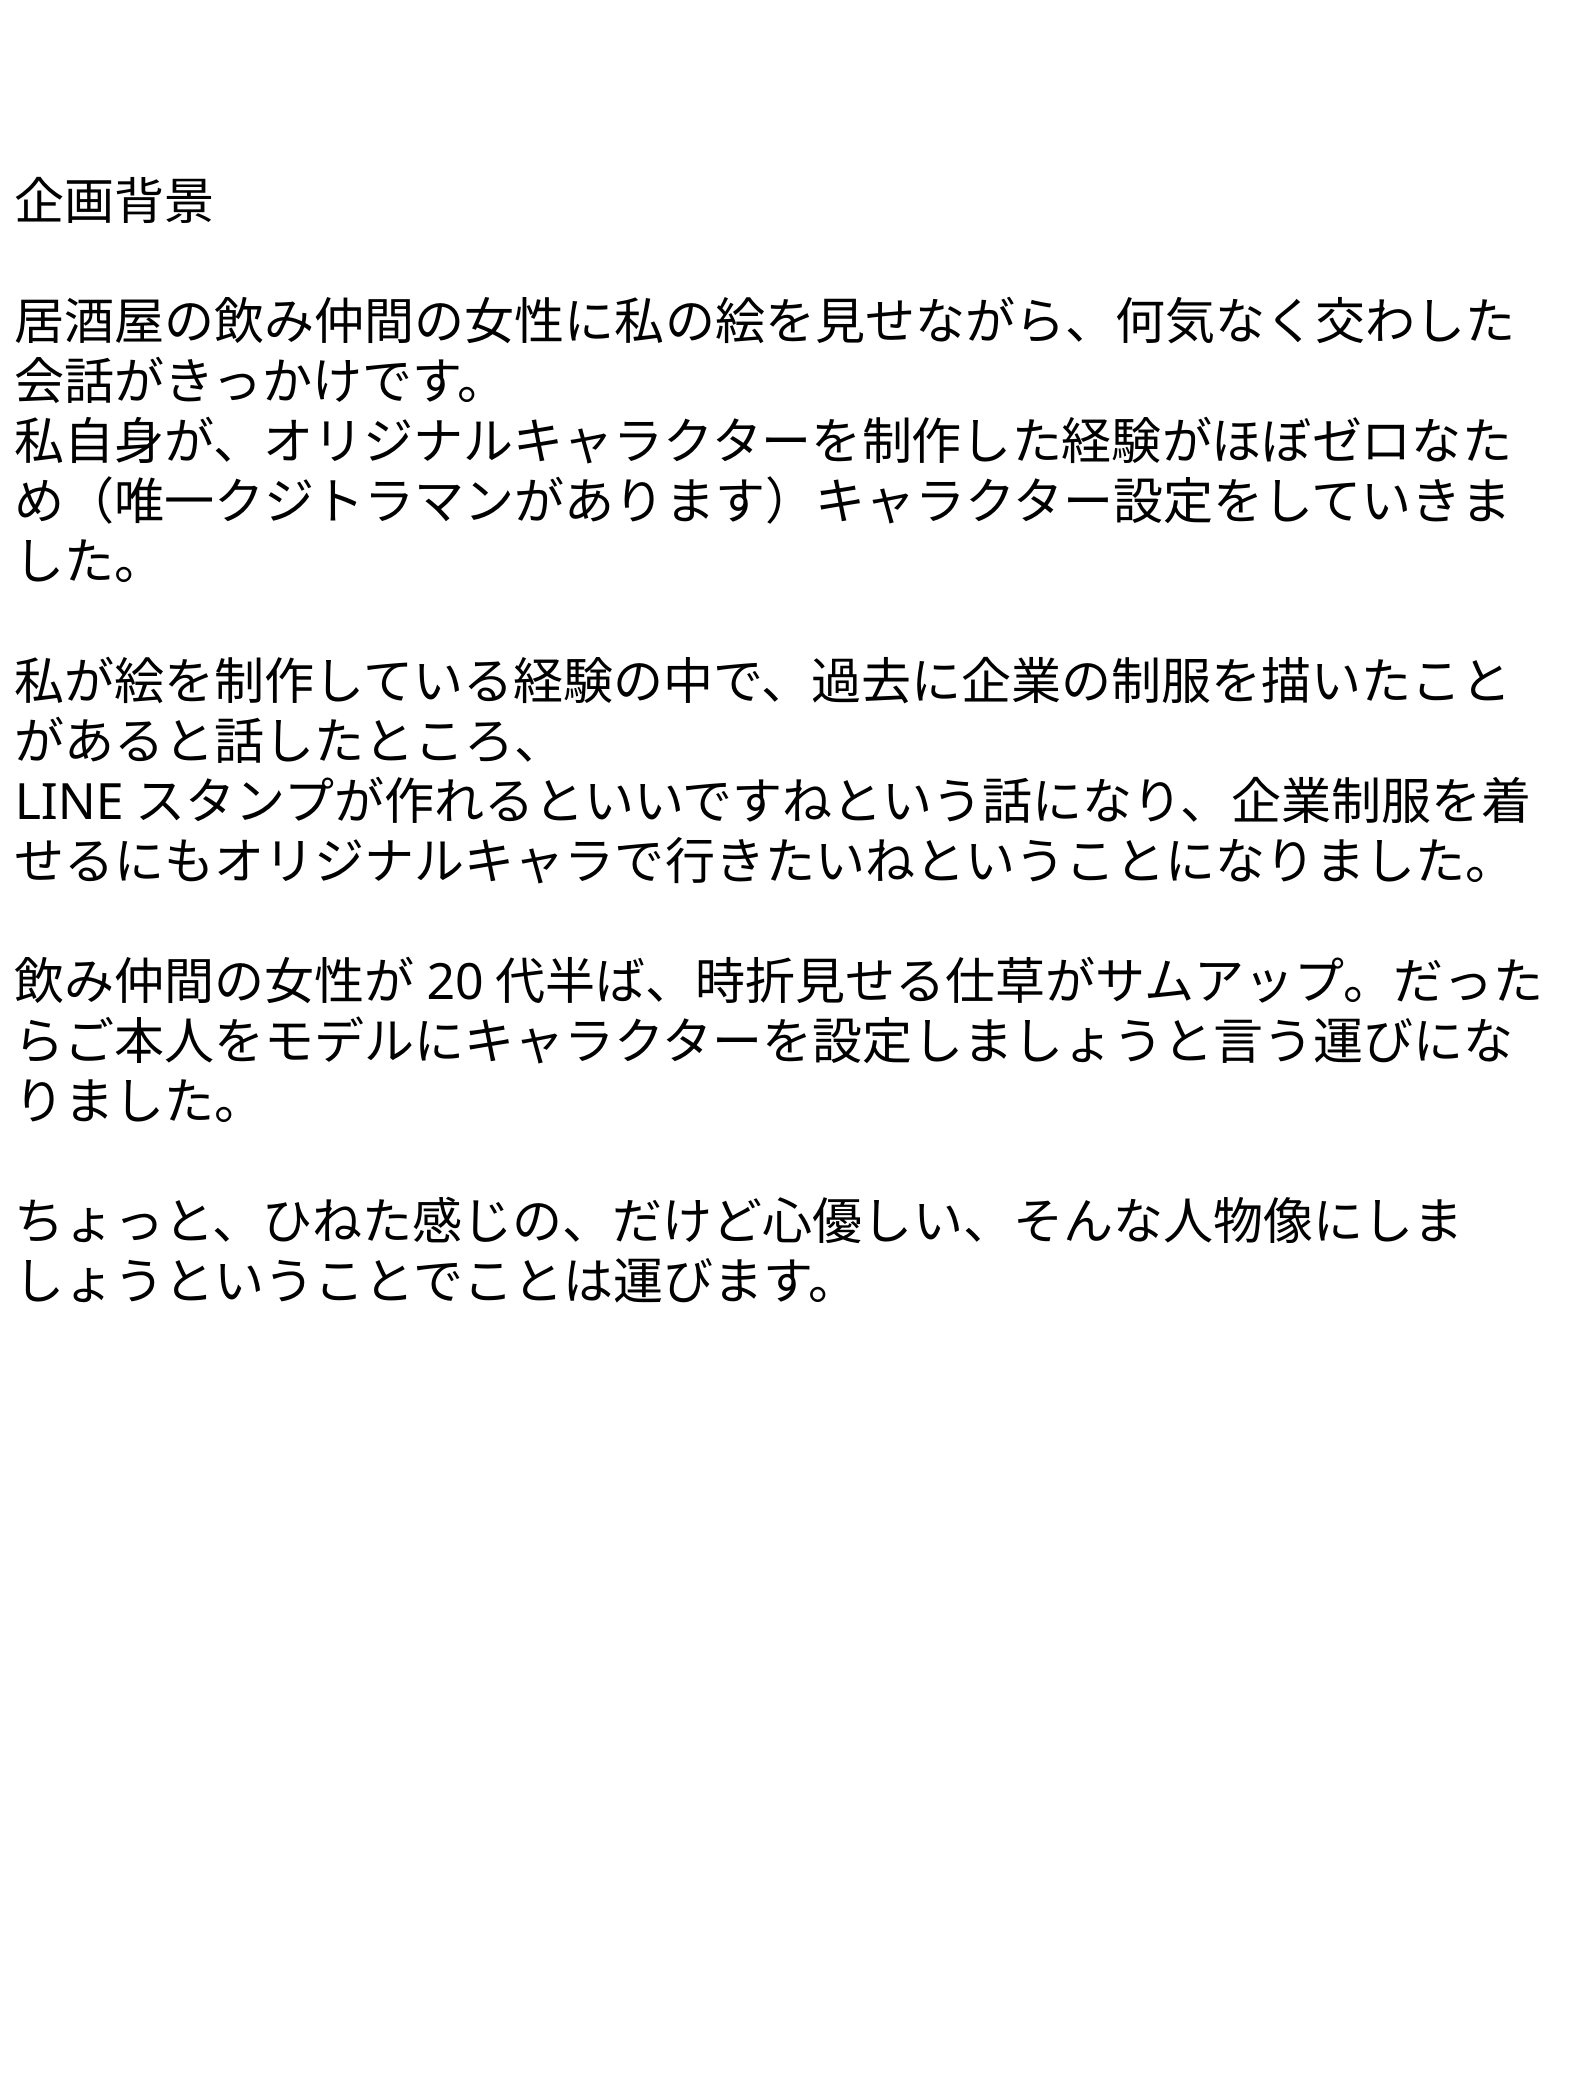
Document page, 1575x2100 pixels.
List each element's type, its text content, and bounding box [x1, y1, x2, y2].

text_box 企画背景 居酒屋の飲み仲間の女性に私の絵を見せながら、何気なく交わした会話がきっかけです。 私自身が、オリジナルキャラクターを制作した経験がほぼゼロなため（唯一クジトラマンがあります）キャラクター設定をしていきました。 私が絵を制作している経験の中で、過去に企業の制服を描いたことがあると話したところ、 LINEスタンプが作れるといいですねという話になり、企業制服を着せるにもオリジナルキャラで行きたいねということになりました。 飲み仲間の女性が20代半ば、時折見せる仕草がサムアップ。だったらご本人をモデルにキャラクターを設定しましょうと言う運びになりました。 ちょっと、ひねた感じの、だけど心優しい、そんな人物像にしましょうということでことは運びます。 [0, 161, 1575, 1437]
